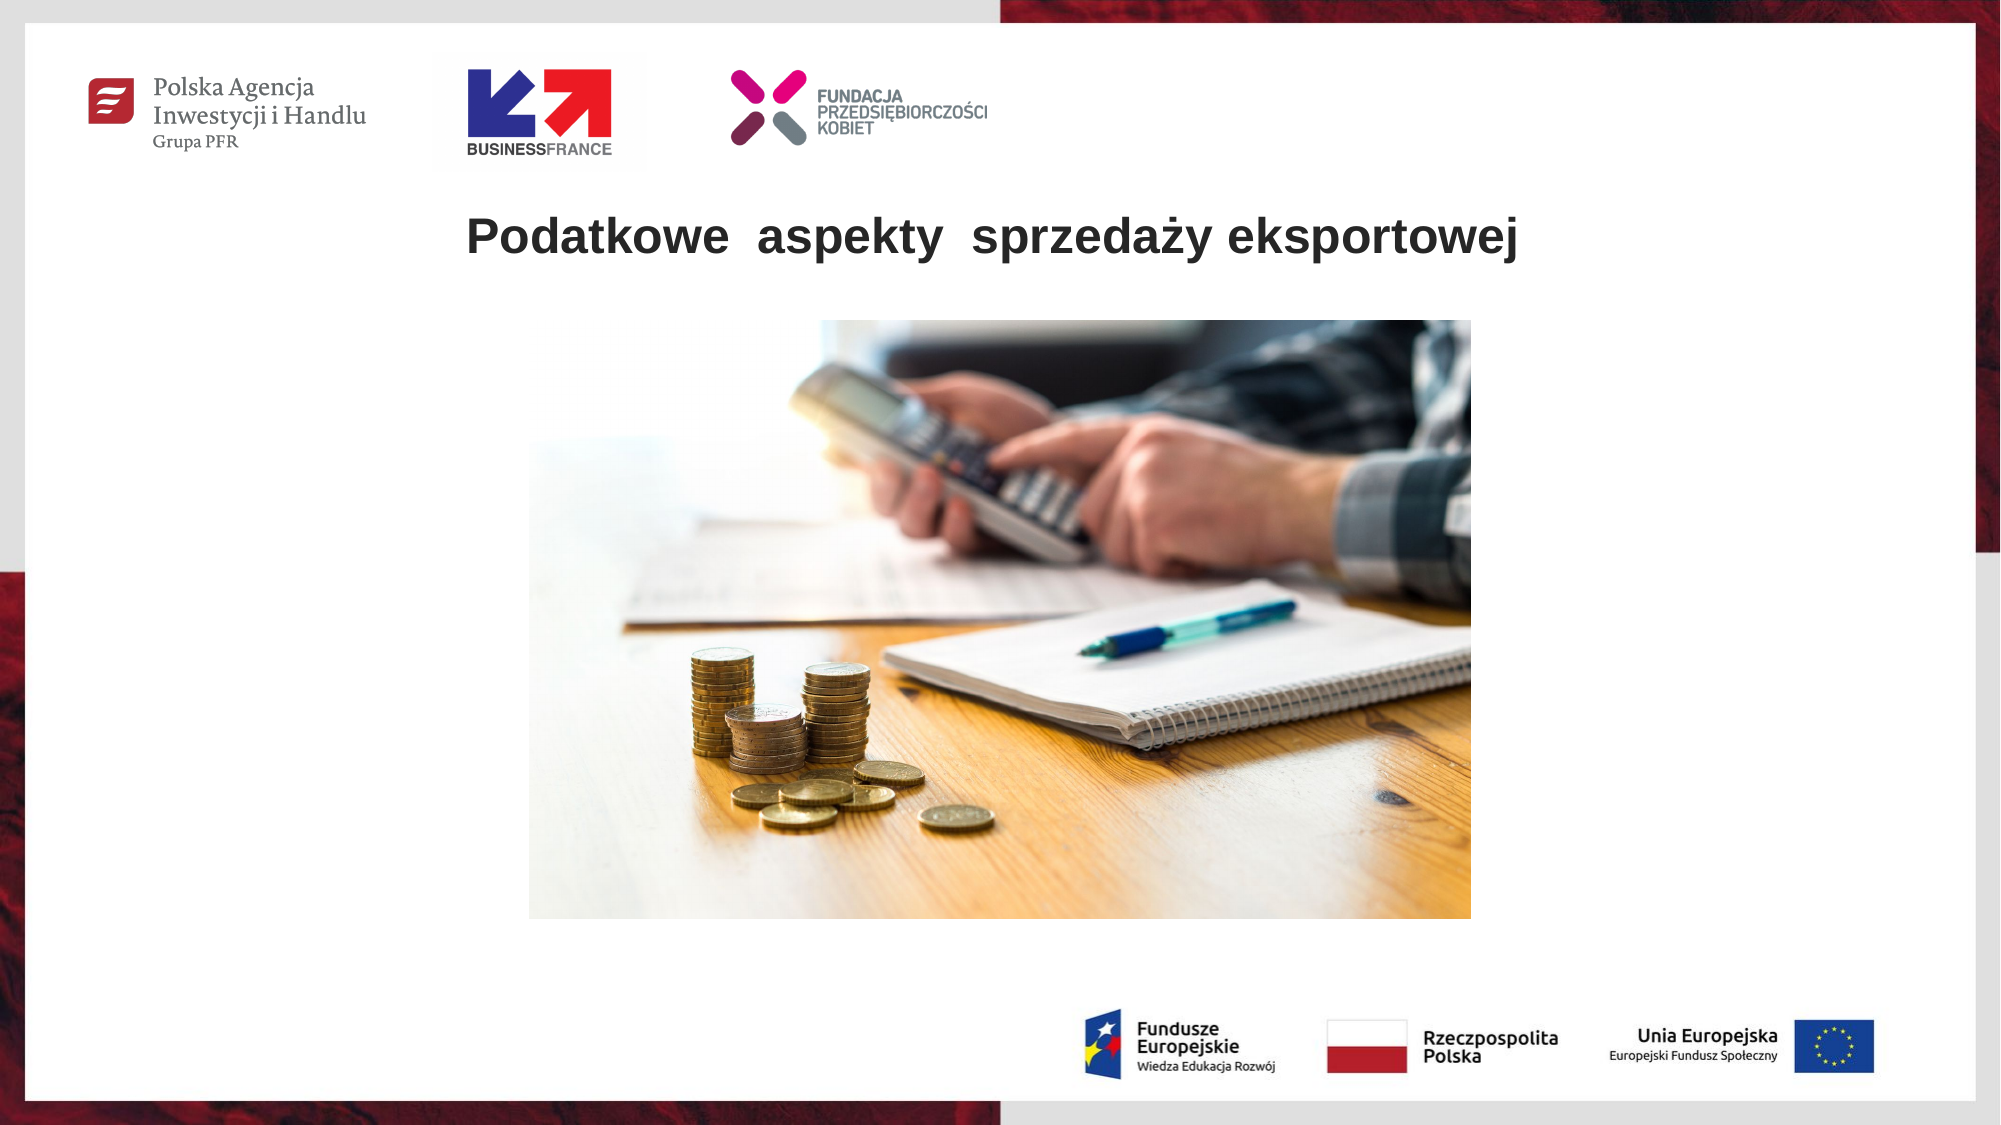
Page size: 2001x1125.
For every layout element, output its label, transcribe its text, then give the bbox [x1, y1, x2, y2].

picture [0, 0, 2001, 1125]
title Podatkowe aspekty sprzedaży eksportowej [137, 129, 1863, 299]
list [137, 299, 1863, 1014]
